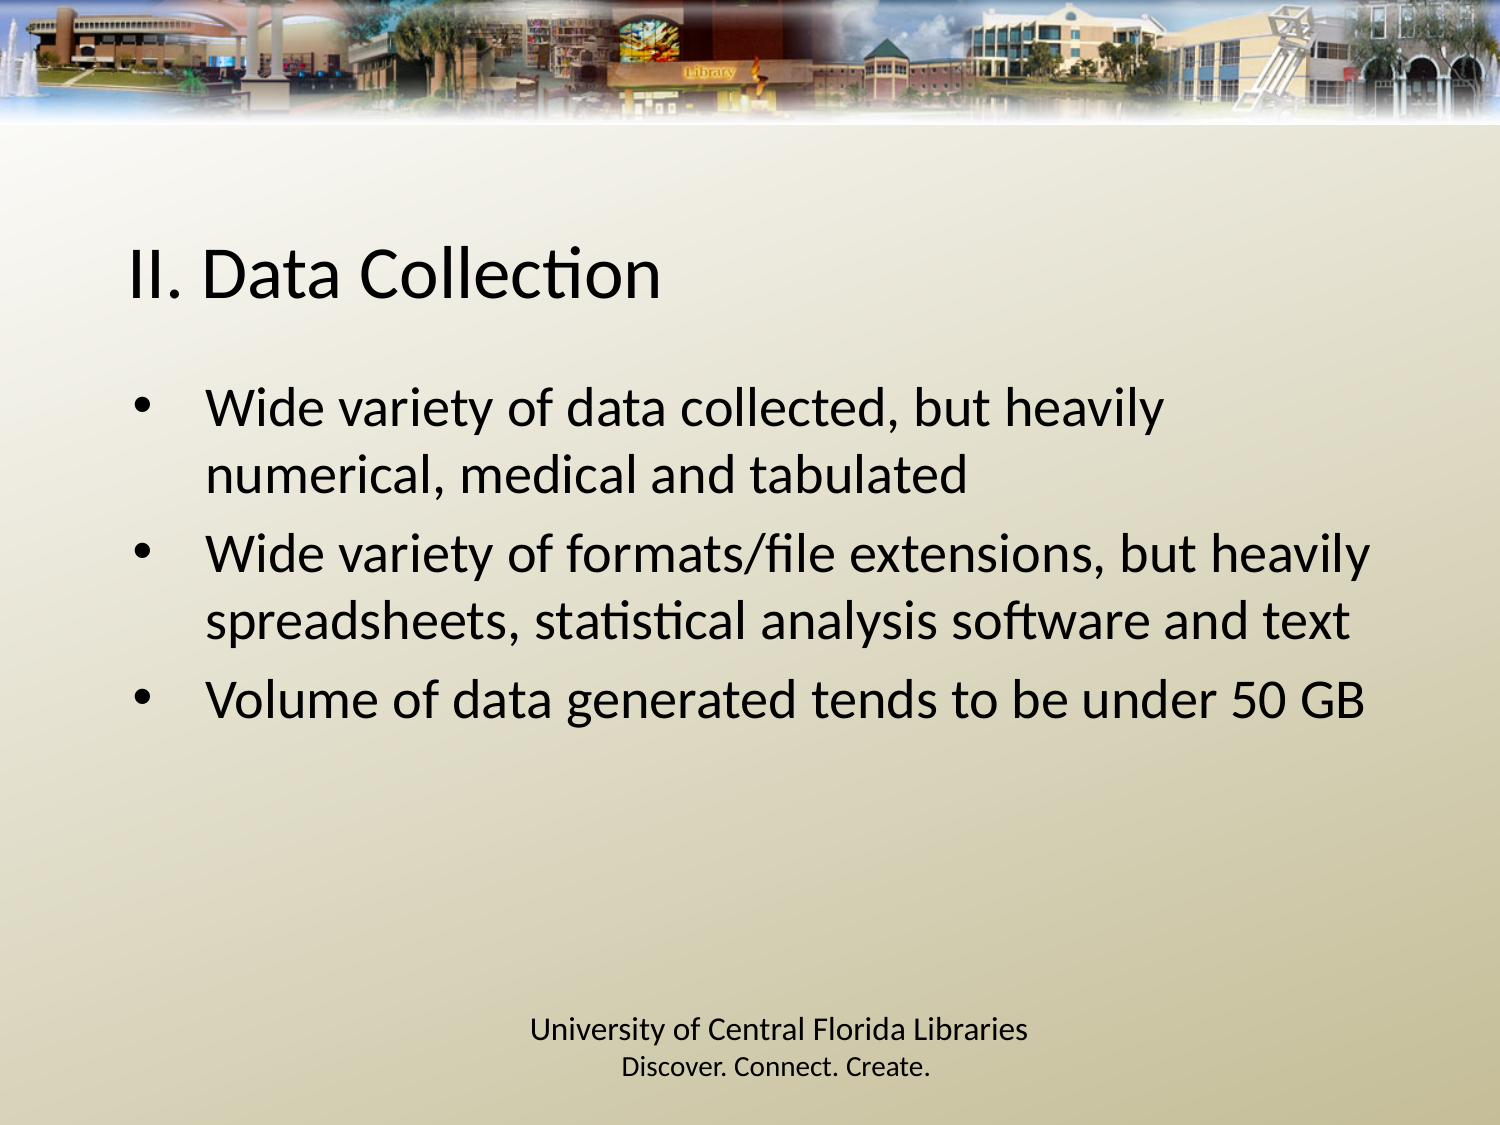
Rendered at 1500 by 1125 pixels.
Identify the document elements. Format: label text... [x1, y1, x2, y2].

text_box University of Central Florida Libraries Discover. Connect. Create. [515, 999, 1045, 1090]
subtitle Wide variety of data collected, but heavily numerical, medical and tabulated Wide variety of formats/file extensions, but heavily spreadsheets, statistical analysis software and text Volume of data generated tends to be under 50 GB [117, 362, 1388, 863]
title II. Data Collection [112, 174, 1388, 363]
picture [0, 0, 1500, 125]
